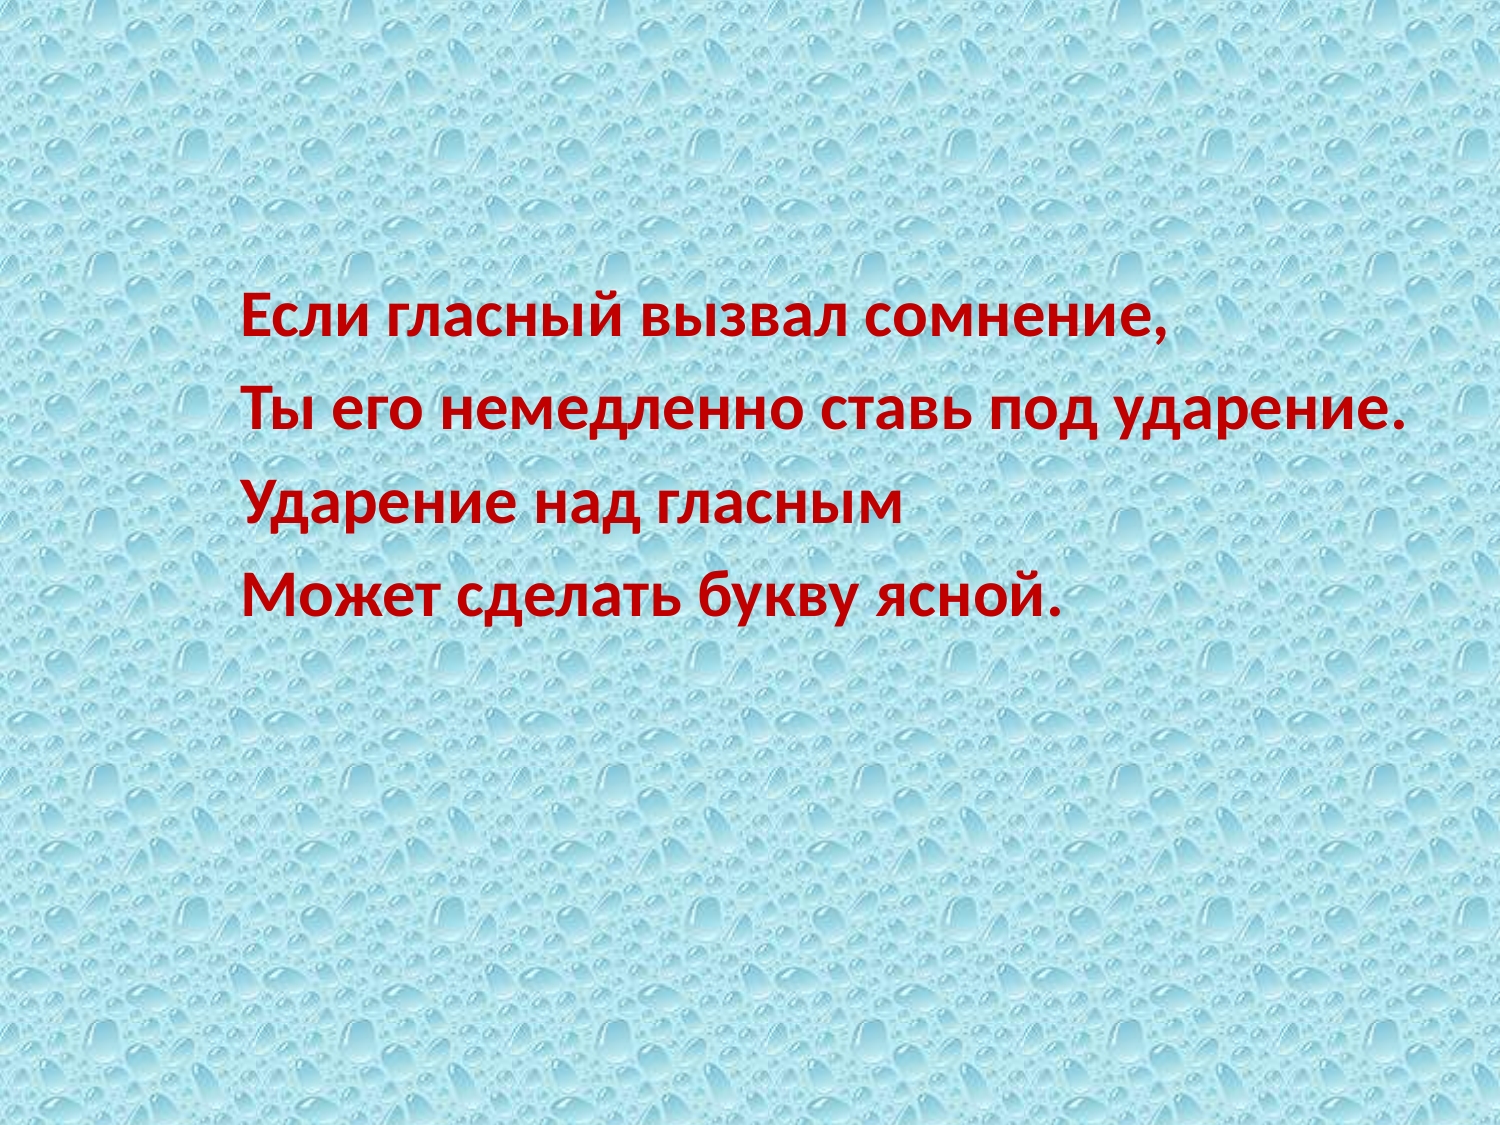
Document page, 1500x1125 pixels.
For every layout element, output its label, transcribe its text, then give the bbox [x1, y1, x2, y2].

picture [0, 0, 1500, 1125]
list Если гласный вызвал сомнение, Ты его немедленно ставь под ударение. Ударение над гласным Может сделать букву ясной. [75, 262, 1425, 1005]
